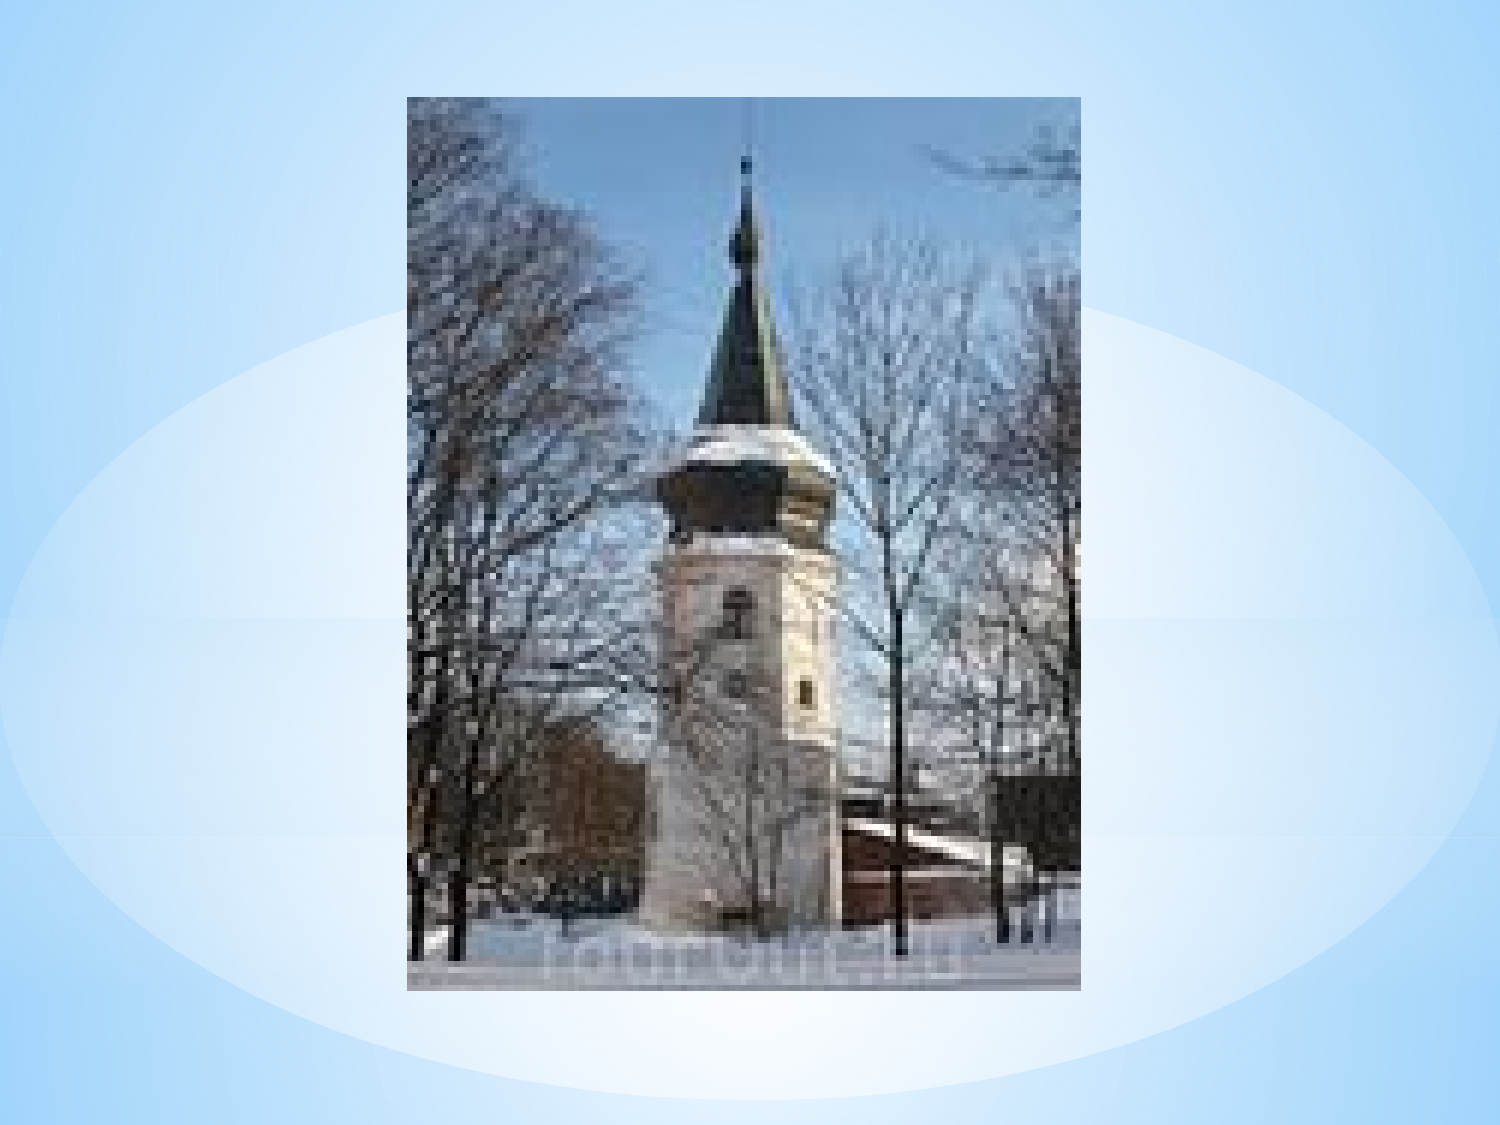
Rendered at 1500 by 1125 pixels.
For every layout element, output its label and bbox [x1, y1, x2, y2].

picture [407, 96, 1081, 991]
